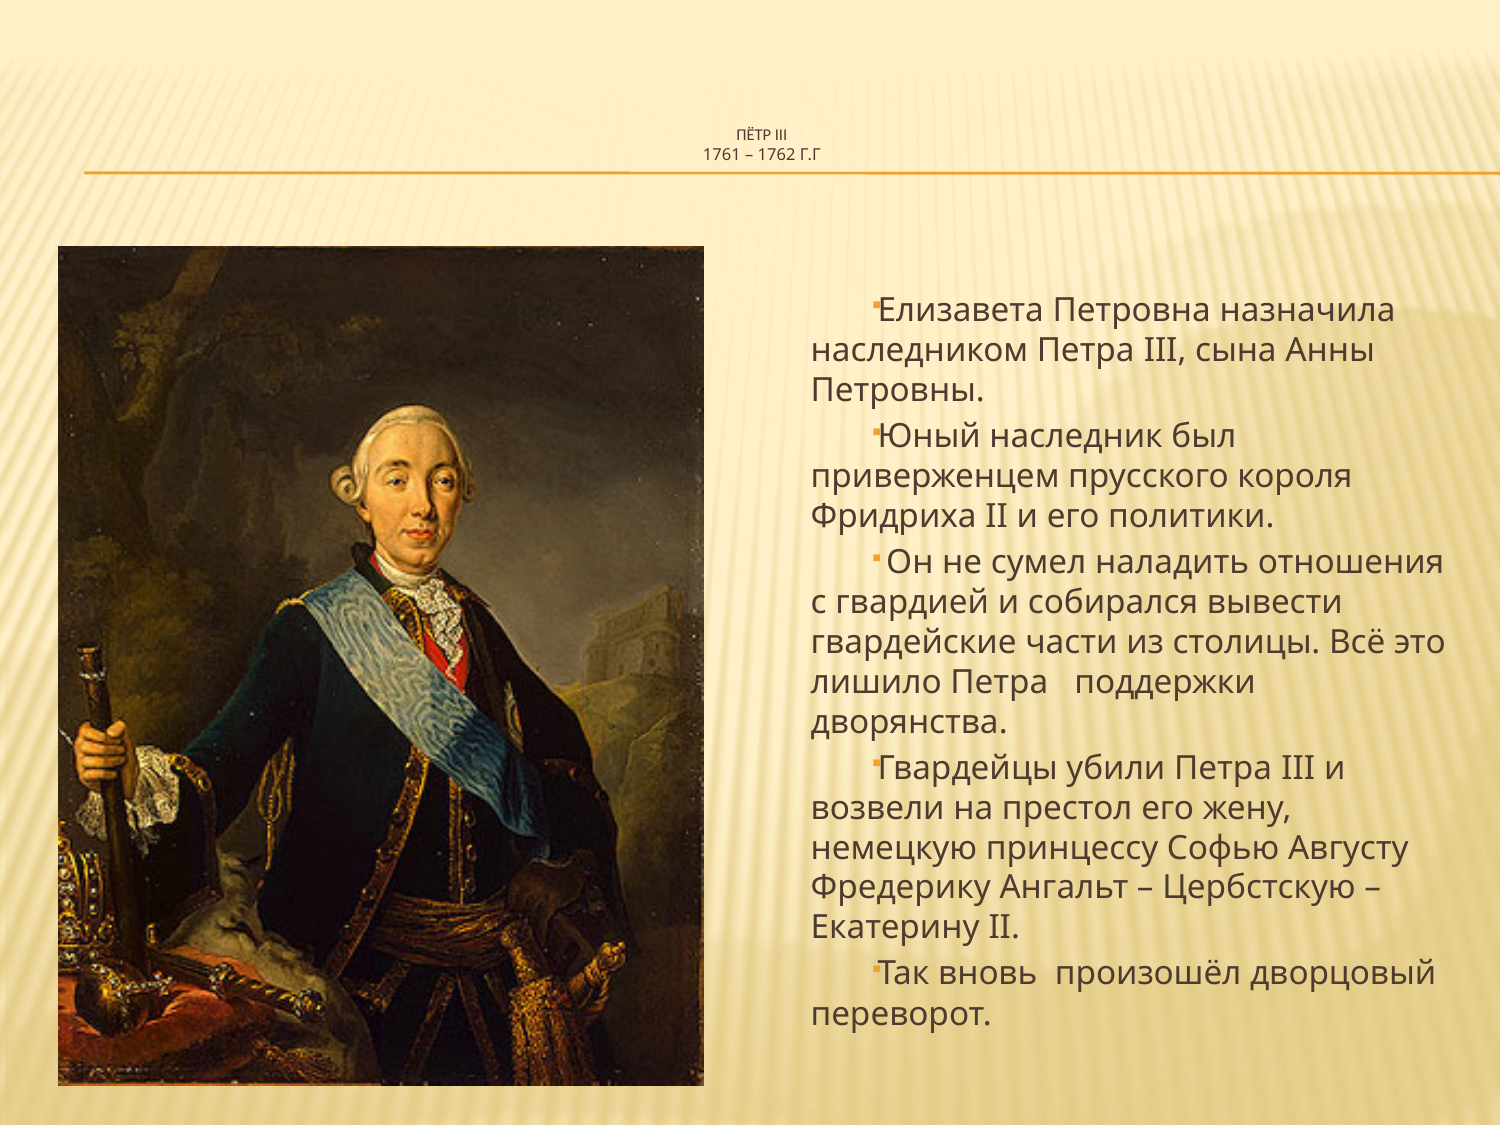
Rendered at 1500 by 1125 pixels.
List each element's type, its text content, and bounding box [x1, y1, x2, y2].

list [58, 245, 704, 1086]
list Елизавета Петровна назначила наследником Петра III, сына Анны Петровны. Юный наследник был приверженцем прусского короля Фридриха II и его политики. Он не сумел наладить отношения с гвардией и собирался вывести гвардейские части из столицы. Всё это лишило Петра поддержки дворянства. Гвардейцы убили Петра III и возвели на престол его жену, немецкую принцессу Софью Августу Фредерику Ангальт – Цербстскую – Екатерину II. Так вновь произошёл дворцовый переворот. [750, 281, 1463, 1057]
title Пётр III 1761 – 1762 г.г [49, 75, 1475, 213]
